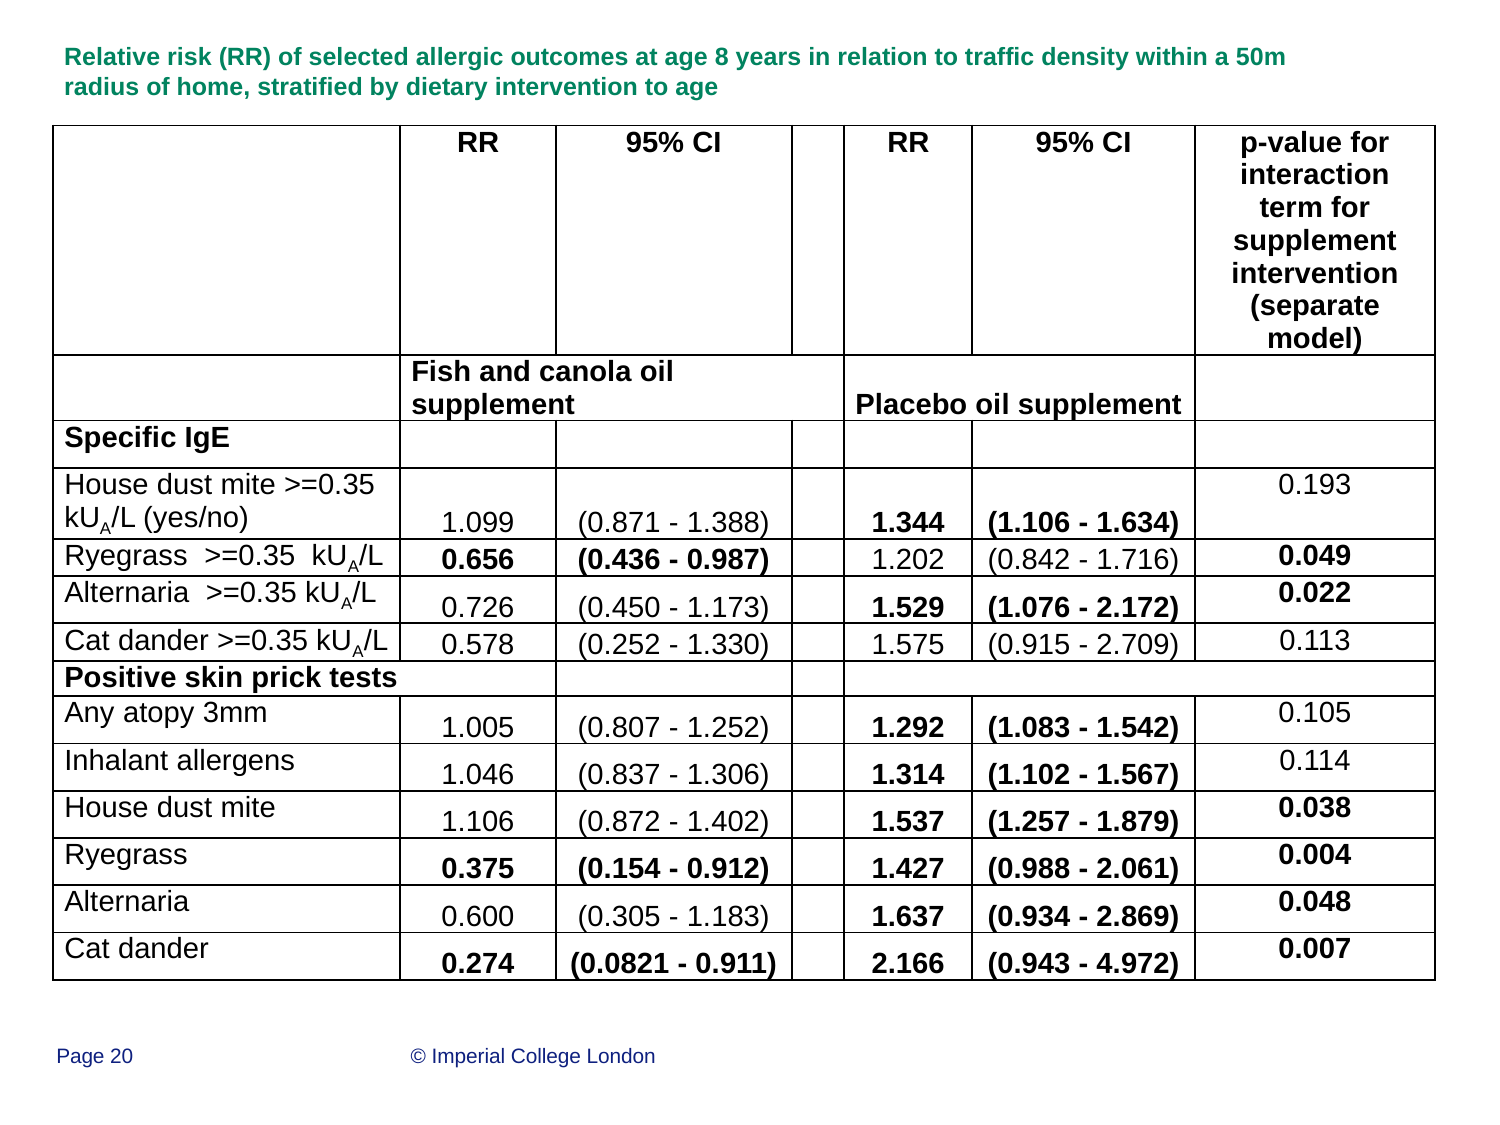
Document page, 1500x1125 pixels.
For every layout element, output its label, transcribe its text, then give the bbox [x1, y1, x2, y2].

slide_number Page 20 [40, 1034, 392, 1114]
table_cell (0.0821 - 0.911) [557, 933, 791, 979]
table_cell Any atopy 3mm [54, 697, 399, 743]
table_cell [793, 469, 843, 538]
table_cell 0.726 [401, 577, 555, 622]
table_cell 1.292 [845, 697, 971, 743]
table_cell 1.314 [845, 744, 971, 790]
table_cell [1196, 356, 1434, 420]
table_cell 0.004 [1196, 839, 1434, 884]
table_cell [401, 421, 555, 467]
table_cell 0.038 [1196, 792, 1434, 837]
table_cell 1.046 [401, 744, 555, 790]
table_cell 1.427 [845, 839, 971, 884]
table_cell Inhalant allergens [54, 744, 399, 790]
table_cell (0.436 - 0.987) [557, 540, 791, 575]
table_header RR [401, 126, 555, 354]
table_cell (0.915 - 2.709) [973, 624, 1194, 660]
table_cell 1.099 [401, 469, 555, 538]
table_cell 0.600 [401, 886, 555, 932]
table_cell (1.102 - 1.567) [973, 744, 1194, 790]
table_cell [793, 697, 843, 743]
table_cell [845, 662, 1434, 695]
table_cell (0.872 - 1.402) [557, 792, 791, 837]
table_cell [845, 421, 971, 467]
table_cell (1.083 - 1.542) [973, 697, 1194, 743]
table_cell [793, 839, 843, 884]
table_cell 0.048 [1196, 886, 1434, 932]
table_cell 0.105 [1196, 697, 1434, 743]
table_cell Fish and canola oil supplement [401, 356, 843, 420]
table_cell Ryegrass [54, 839, 399, 884]
table_cell [793, 421, 843, 467]
table_cell 0.022 [1196, 577, 1434, 622]
table_cell (0.305 - 1.183) [557, 886, 791, 932]
table_cell [793, 886, 843, 932]
table_cell [793, 933, 843, 979]
table_cell (0.842 - 1.716) [973, 540, 1194, 575]
table_cell [793, 744, 843, 790]
table_cell Ryegrass >=0.35 kUA/L [54, 540, 399, 575]
table_header [54, 126, 399, 354]
title Relative risk (RR) of selected allergic outcomes at age 8 years in relation to traffic density within a 50m radius of home, stratified by dietary intervention to age [48, 27, 1325, 114]
table_cell Placebo oil supplement [845, 356, 1194, 420]
table_cell (0.154 - 0.912) [557, 839, 791, 884]
table_cell 1.529 [845, 577, 971, 622]
table_cell (0.450 - 1.173) [557, 577, 791, 622]
table_cell (1.076 - 2.172) [973, 577, 1194, 622]
table_cell 0.274 [401, 933, 555, 979]
table_cell (1.257 - 1.879) [973, 792, 1194, 837]
table_header p-value for interaction term for supplement intervention (separate model) [1196, 126, 1434, 354]
table_cell Alternaria [54, 886, 399, 932]
table_cell (0.252 - 1.330) [557, 624, 791, 660]
table_cell 0.578 [401, 624, 555, 660]
table_cell 0.193 [1196, 469, 1434, 538]
table_cell (0.934 - 2.869) [973, 886, 1194, 932]
table_cell [793, 624, 843, 660]
table_cell [793, 662, 843, 695]
table_cell [793, 792, 843, 837]
table_cell Cat dander >=0.35 kUA/L [54, 624, 399, 660]
table_cell (0.988 - 2.061) [973, 839, 1194, 884]
table_header RR [845, 126, 971, 354]
table_cell 1.637 [845, 886, 971, 932]
table_cell 2.166 [845, 933, 971, 979]
table_cell 1.537 [845, 792, 971, 837]
table_cell 0.049 [1196, 540, 1434, 575]
table_cell 1.106 [401, 792, 555, 837]
table_cell Specific IgE [54, 421, 399, 467]
table_cell House dust mite >=0.35 kUA/L (yes/no) [54, 469, 399, 538]
table_cell [557, 421, 791, 467]
table_header [793, 126, 843, 354]
table_cell (0.837 - 1.306) [557, 744, 791, 790]
table_cell (0.871 - 1.388) [557, 469, 791, 538]
table_cell House dust mite [54, 792, 399, 837]
table_cell [793, 540, 843, 575]
table_cell [1196, 421, 1434, 467]
table_cell (1.106 - 1.634) [973, 469, 1194, 538]
table_cell [557, 662, 791, 695]
table_cell 0.656 [401, 540, 555, 575]
table_cell 0.113 [1196, 624, 1434, 660]
table_cell Cat dander [54, 933, 399, 979]
table_header 95% CI [973, 126, 1194, 354]
table_cell 1.344 [845, 469, 971, 538]
table_cell 0.375 [401, 839, 555, 884]
table_cell 1.575 [845, 624, 971, 660]
table_cell (0.807 - 1.252) [557, 697, 791, 743]
table_cell 1.202 [845, 540, 971, 575]
table_cell [793, 577, 843, 622]
table_header 95% CI [557, 126, 791, 354]
footer © Imperial College London [395, 1034, 871, 1114]
table_cell Positive skin prick tests [54, 662, 555, 695]
table_cell Alternaria >=0.35 kUA/L [54, 577, 399, 622]
table_cell 0.007 [1196, 933, 1434, 979]
table_cell 0.114 [1196, 744, 1434, 790]
table_cell (0.943 - 4.972) [973, 933, 1194, 979]
table_cell 1.005 [401, 697, 555, 743]
table_cell [54, 356, 399, 420]
table_cell [973, 421, 1194, 467]
